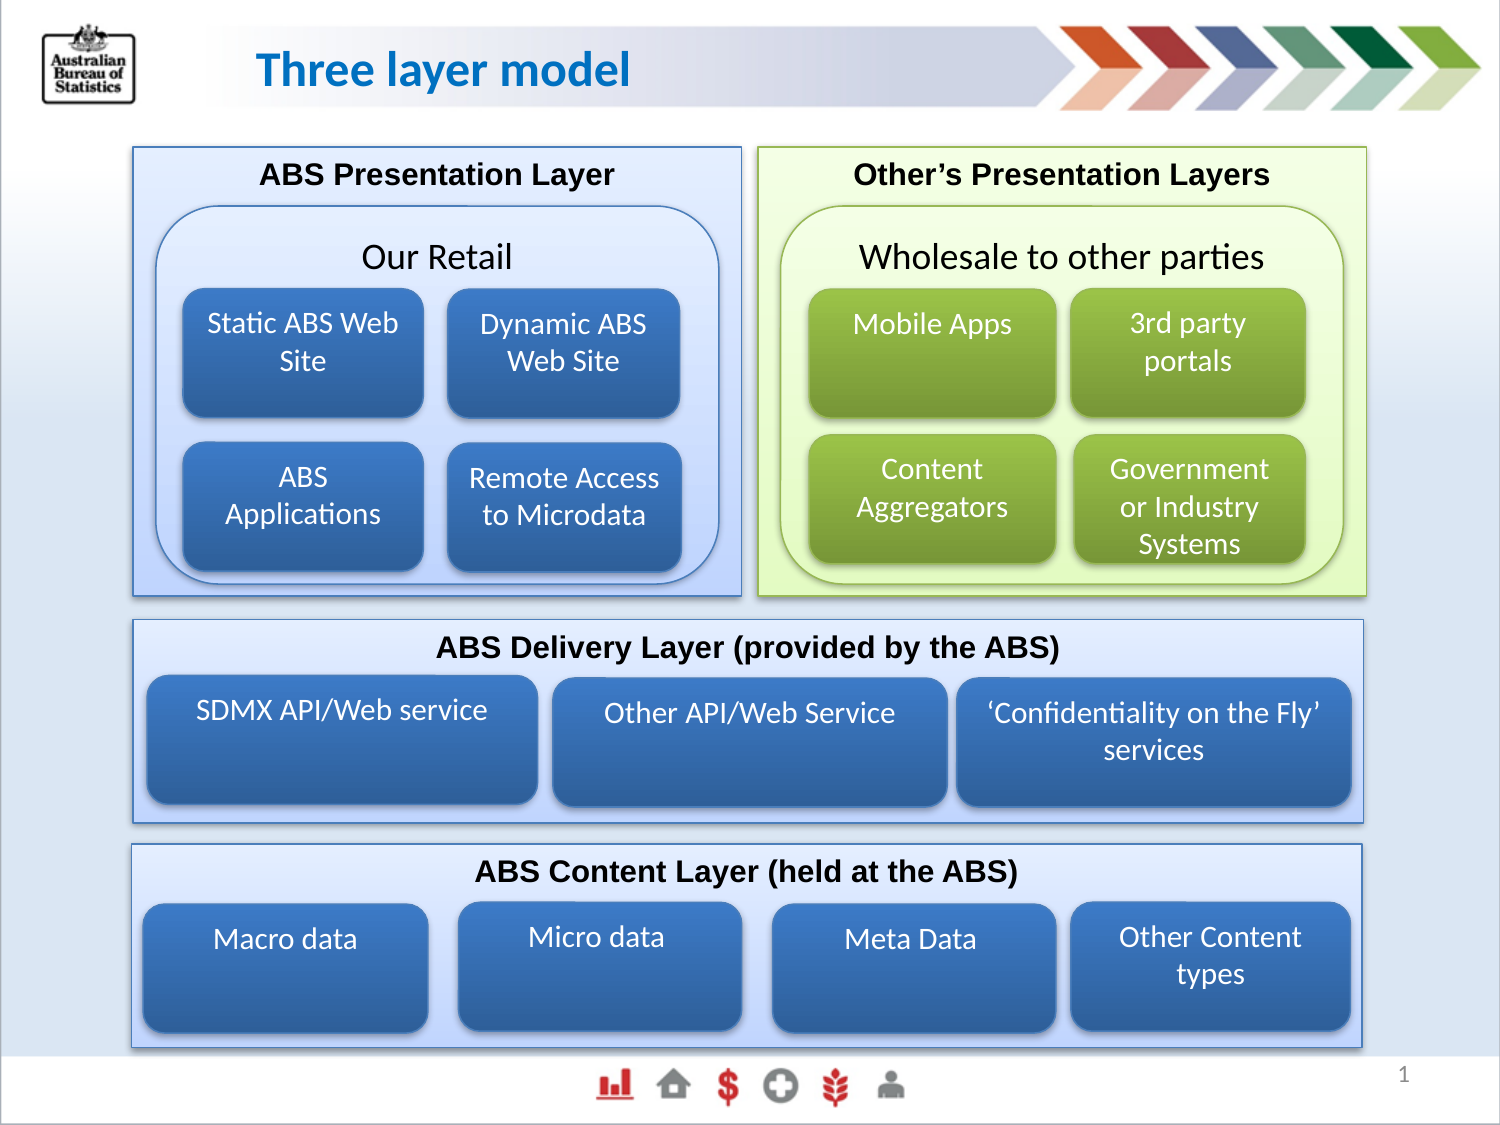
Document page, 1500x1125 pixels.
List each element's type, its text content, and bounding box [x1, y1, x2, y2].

text_box Dynamic ABS Web Site [446, 288, 681, 419]
text_box Government or Industry Systems [1073, 434, 1307, 565]
text_box Mobile Apps [808, 288, 1057, 419]
text_box Other API/Web Service [552, 677, 949, 808]
text_box Other Content types [1070, 901, 1352, 1032]
text_box 3rd party portals [1070, 287, 1307, 419]
text_box Content Aggregators [808, 434, 1057, 565]
text_box Remote Access to Microdata [446, 442, 683, 573]
text_box ABS Content Layer (held at the ABS) [131, 843, 1363, 1048]
text_box ABS Presentation Layer [132, 146, 742, 597]
text_box Static ABS Web Site [182, 287, 425, 419]
text_box Wholesale to other parties [779, 205, 1345, 585]
slide_number 1 [1074, 1042, 1425, 1103]
text_box Three layer model [240, 30, 1425, 124]
text_box SDMX API/Web service [146, 674, 539, 806]
text_box ABS Applications [182, 441, 425, 573]
text_box Micro data [457, 901, 743, 1032]
text_box Macro data [142, 903, 429, 1034]
text_box Our Retail [155, 205, 720, 585]
text_box Other’s Presentation Layers [757, 146, 1367, 597]
text_box ‘Confidentiality on the Fly’ services [955, 677, 1352, 808]
text_box Meta Data [771, 903, 1057, 1034]
picture [0, 0, 1500, 1125]
text_box ABS Delivery Layer (provided by the ABS) [132, 619, 1364, 824]
